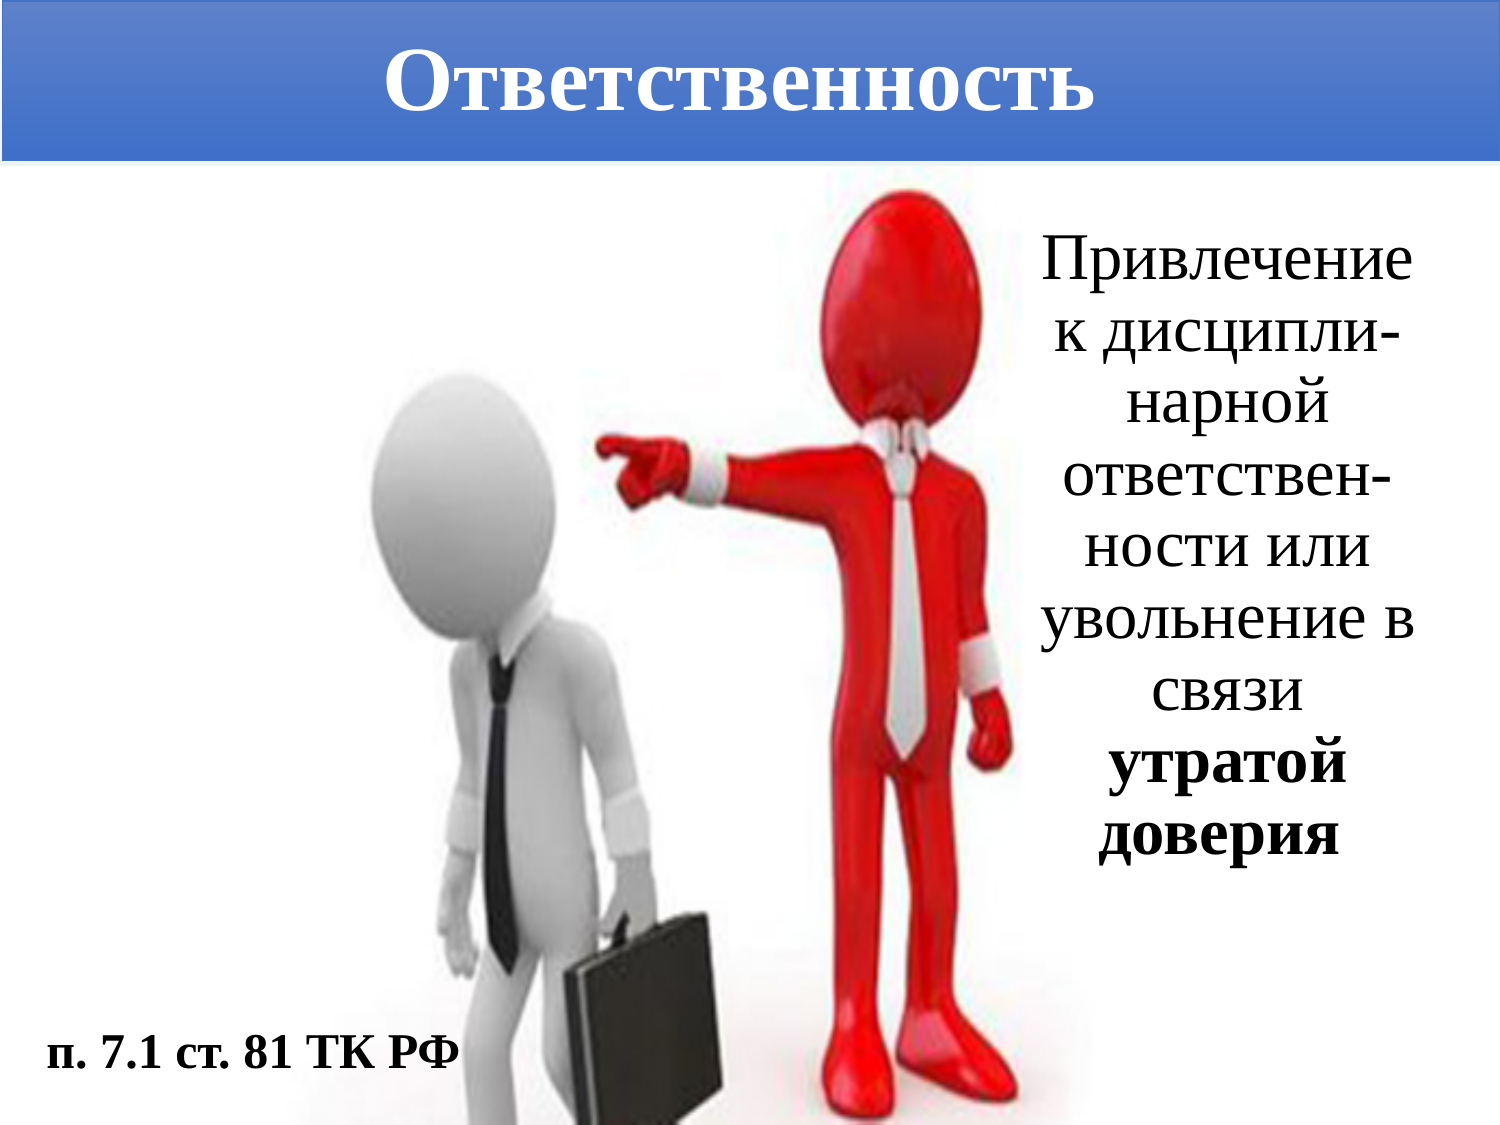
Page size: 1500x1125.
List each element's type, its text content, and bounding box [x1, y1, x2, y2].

picture [0, 166, 1500, 1125]
title Ответственность [2, 0, 1500, 161]
